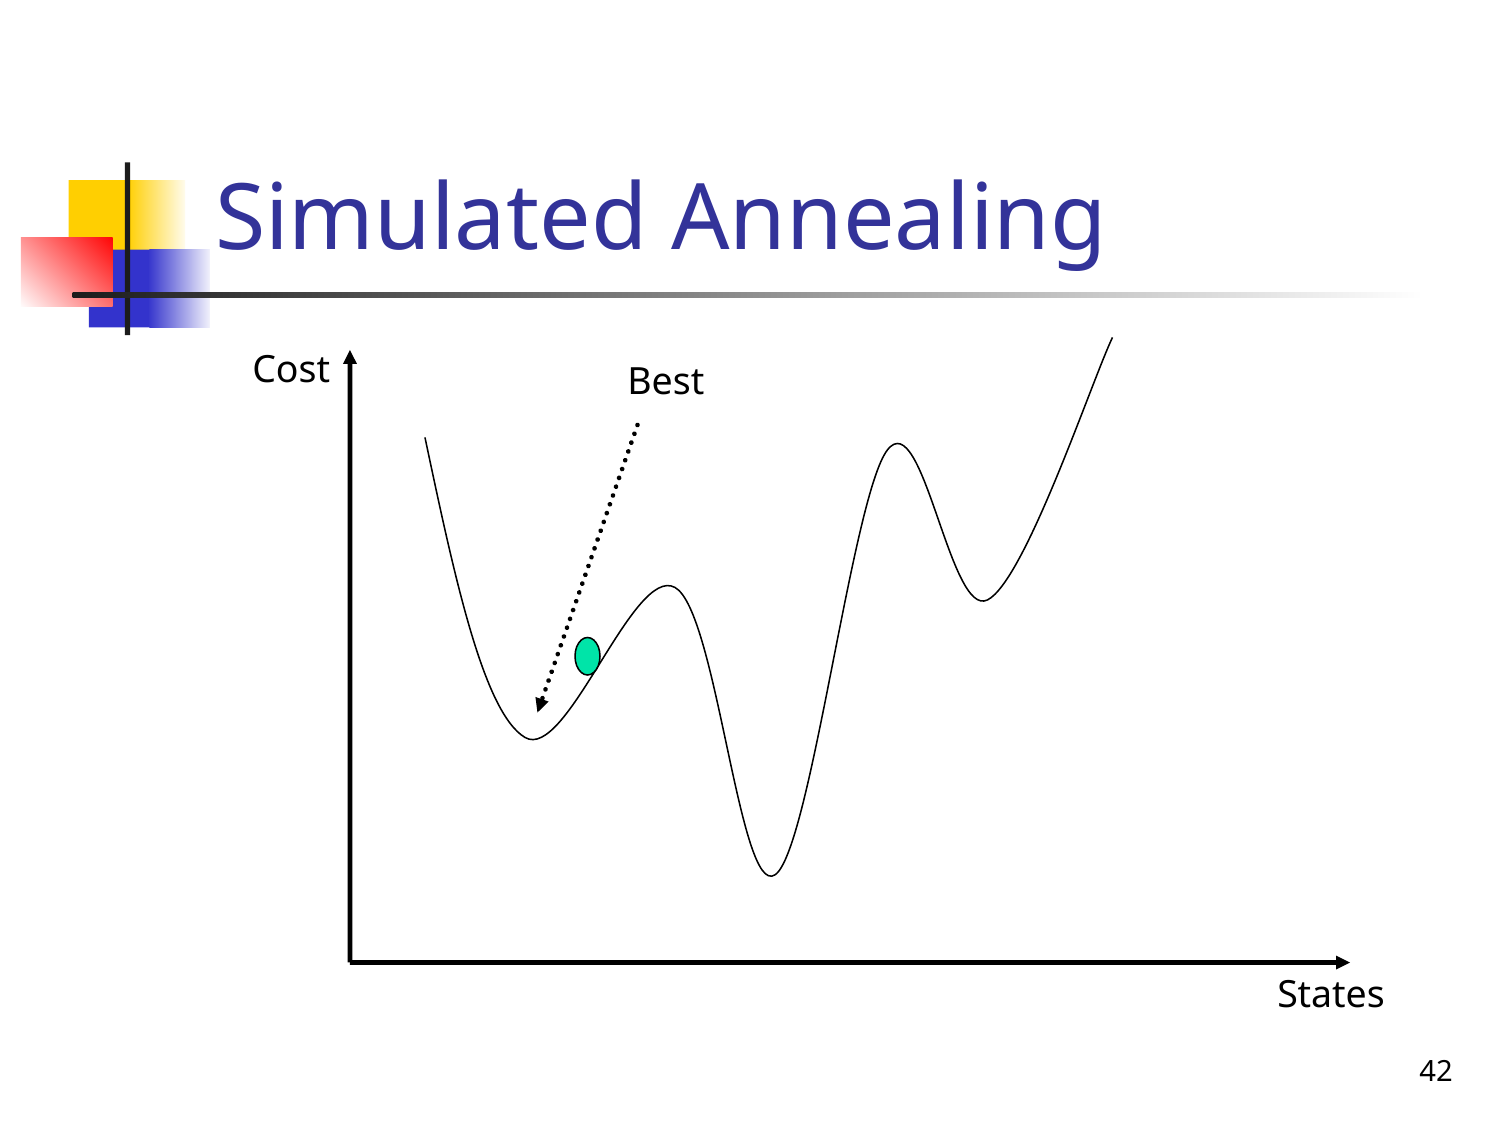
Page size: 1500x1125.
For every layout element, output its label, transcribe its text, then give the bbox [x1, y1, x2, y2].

text_box [1337, 956, 1349, 962]
text_box Best [612, 349, 738, 410]
text_box [424, 337, 1113, 877]
text_box States [1262, 962, 1438, 1023]
text_box [535, 698, 548, 713]
text_box [575, 637, 601, 676]
title Simulated Annealing [199, 140, 1479, 276]
text_box Cost [237, 337, 400, 398]
slide_number 42 [1154, 1023, 1468, 1100]
